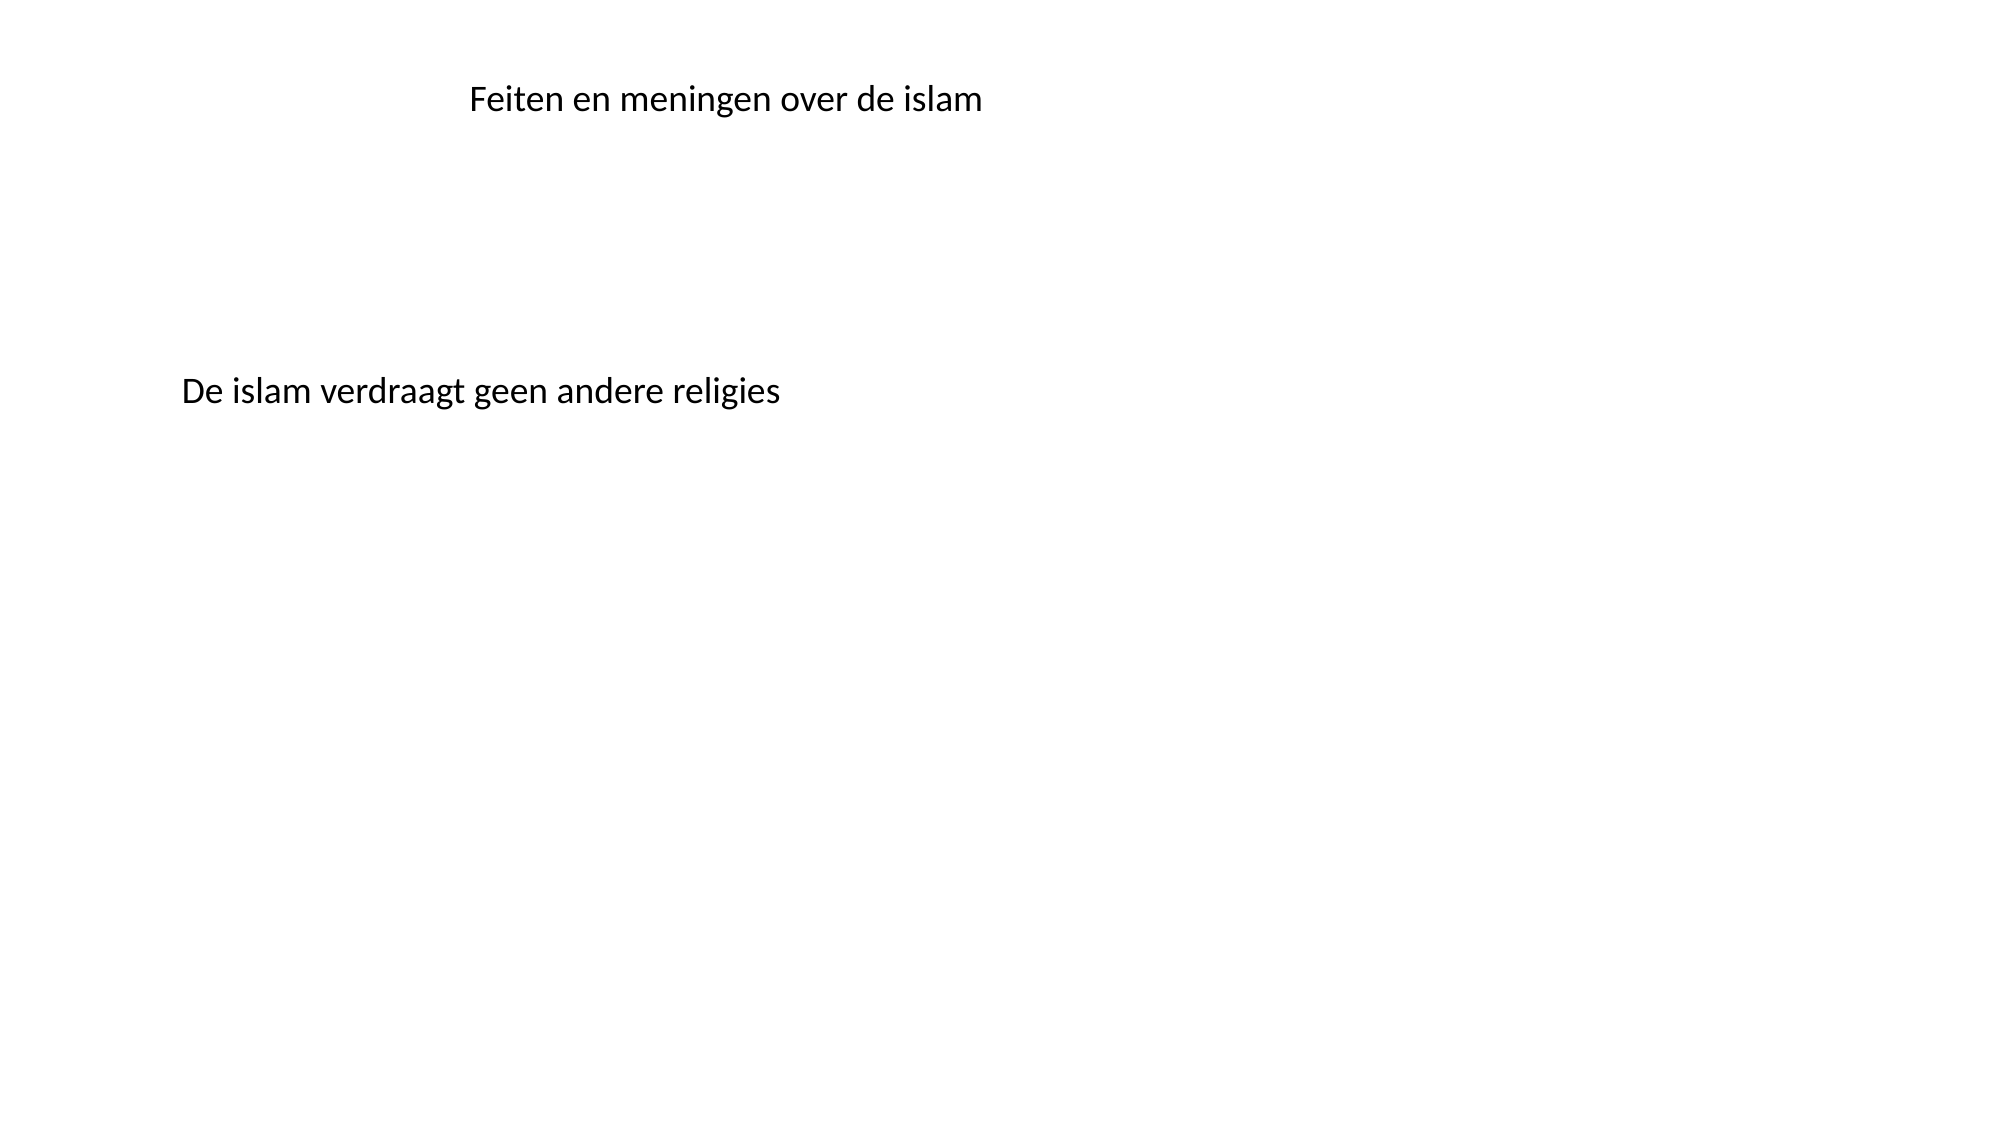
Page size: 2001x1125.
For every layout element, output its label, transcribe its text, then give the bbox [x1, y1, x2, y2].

text_box Feiten en meningen over de islam [454, 66, 1377, 127]
text_box De islam verdraagt geen andere religies [167, 358, 1820, 419]
